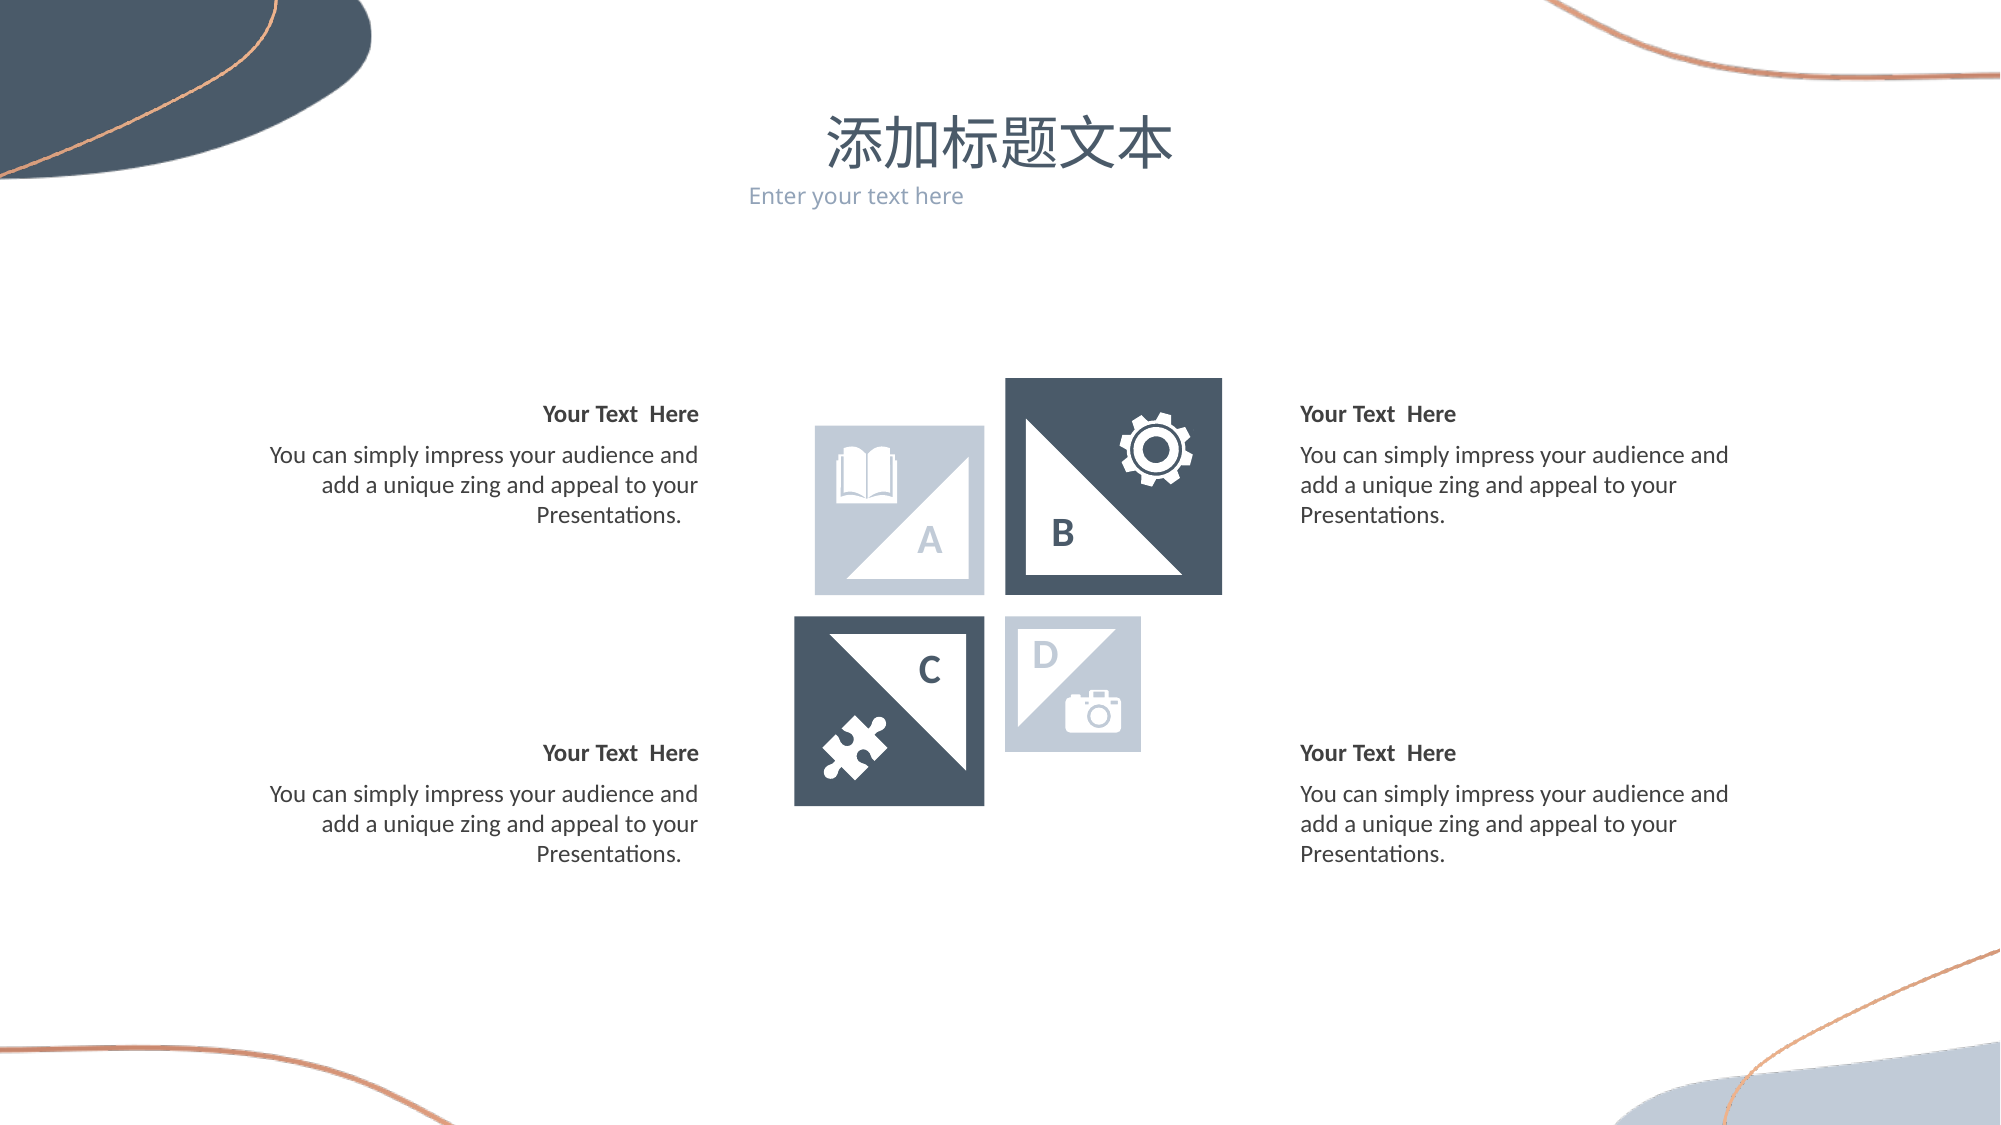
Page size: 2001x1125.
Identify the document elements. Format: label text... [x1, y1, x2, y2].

picture [0, 0, 372, 207]
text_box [1285, 728, 1765, 892]
picture [1522, 0, 2001, 107]
text_box 添加标题文本 [810, 98, 1190, 174]
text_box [1005, 378, 1223, 596]
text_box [1005, 616, 1141, 752]
picture [1603, 918, 2001, 1125]
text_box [1285, 389, 1765, 553]
text_box Enter your text here [733, 174, 1266, 217]
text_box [235, 389, 715, 553]
picture [0, 1018, 478, 1125]
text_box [814, 425, 985, 596]
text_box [794, 616, 985, 807]
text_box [235, 728, 715, 892]
